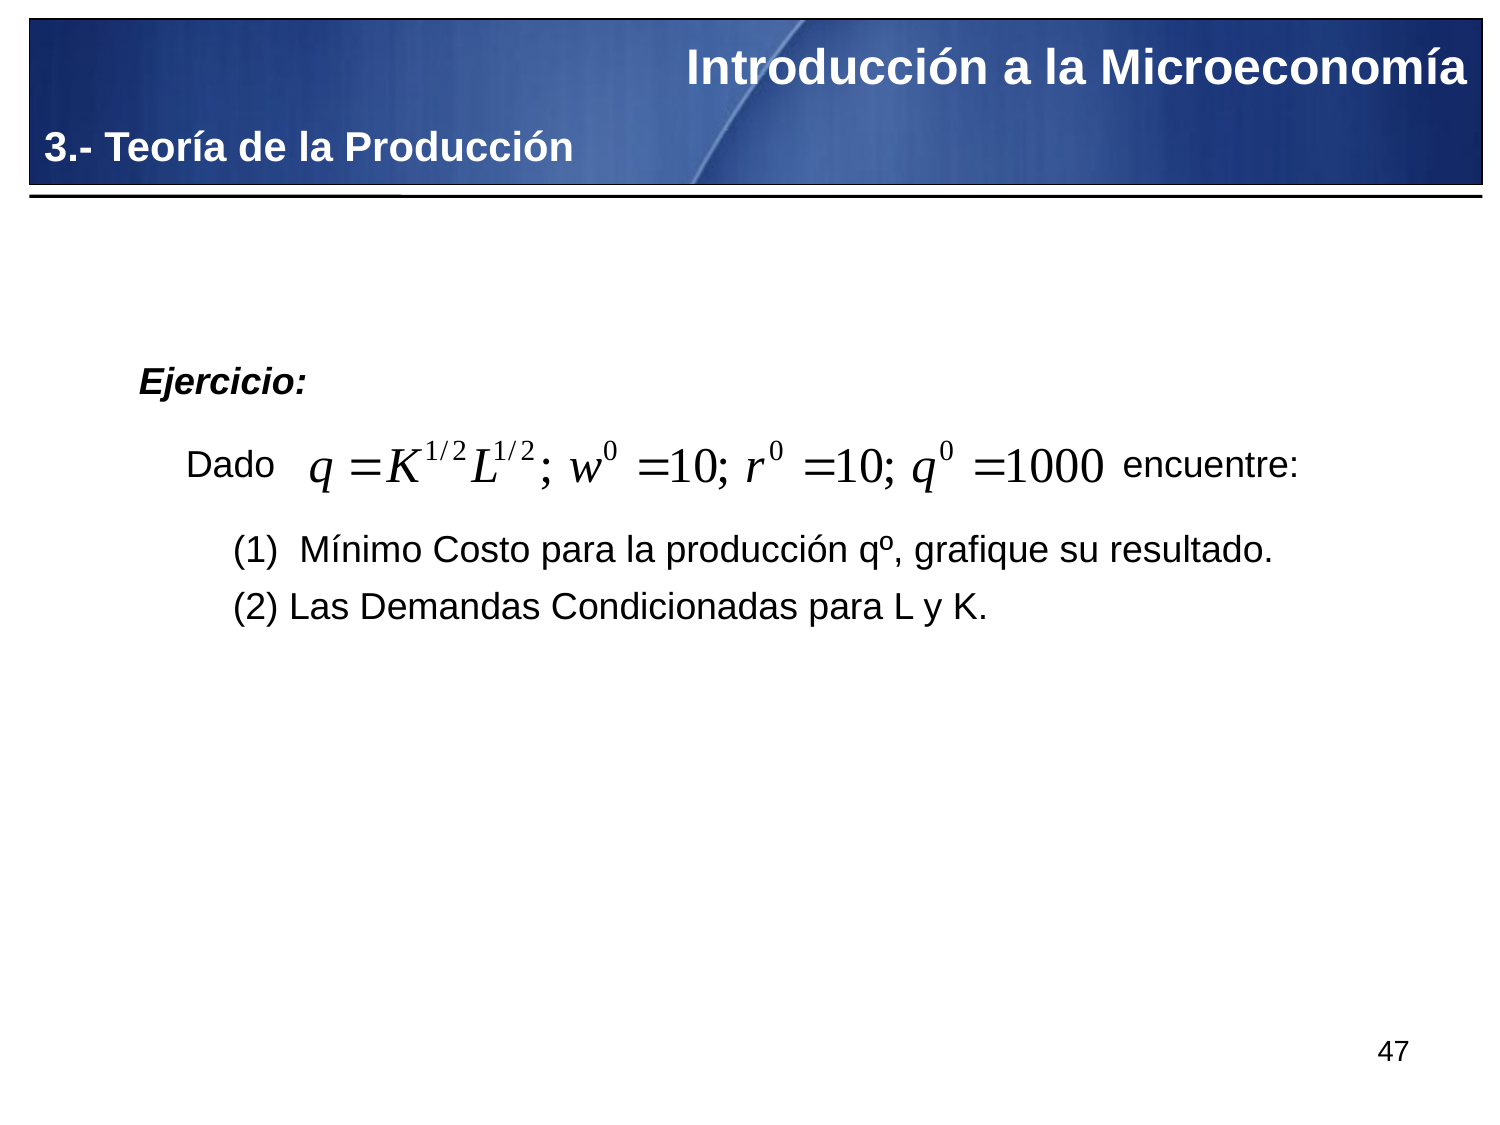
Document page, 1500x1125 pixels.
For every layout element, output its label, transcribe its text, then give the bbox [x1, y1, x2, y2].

text_box Introducción a la Microeconomía [608, 26, 1483, 102]
slide_number 47 [1074, 1024, 1426, 1103]
text_box Ejercicio: [123, 349, 337, 410]
text_box Dado encuentre: [171, 432, 295, 493]
text_box Dado encuentre: [1118, 432, 1436, 493]
text_box [29, 19, 1483, 185]
text_box 3.- Teoría de la Producción [29, 112, 632, 178]
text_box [300, 428, 1114, 504]
text_box (1) Mínimo Costo para la producción qº, grafique su resultado. (2) Las Demandas Condicionadas para L y K. [218, 517, 1400, 635]
